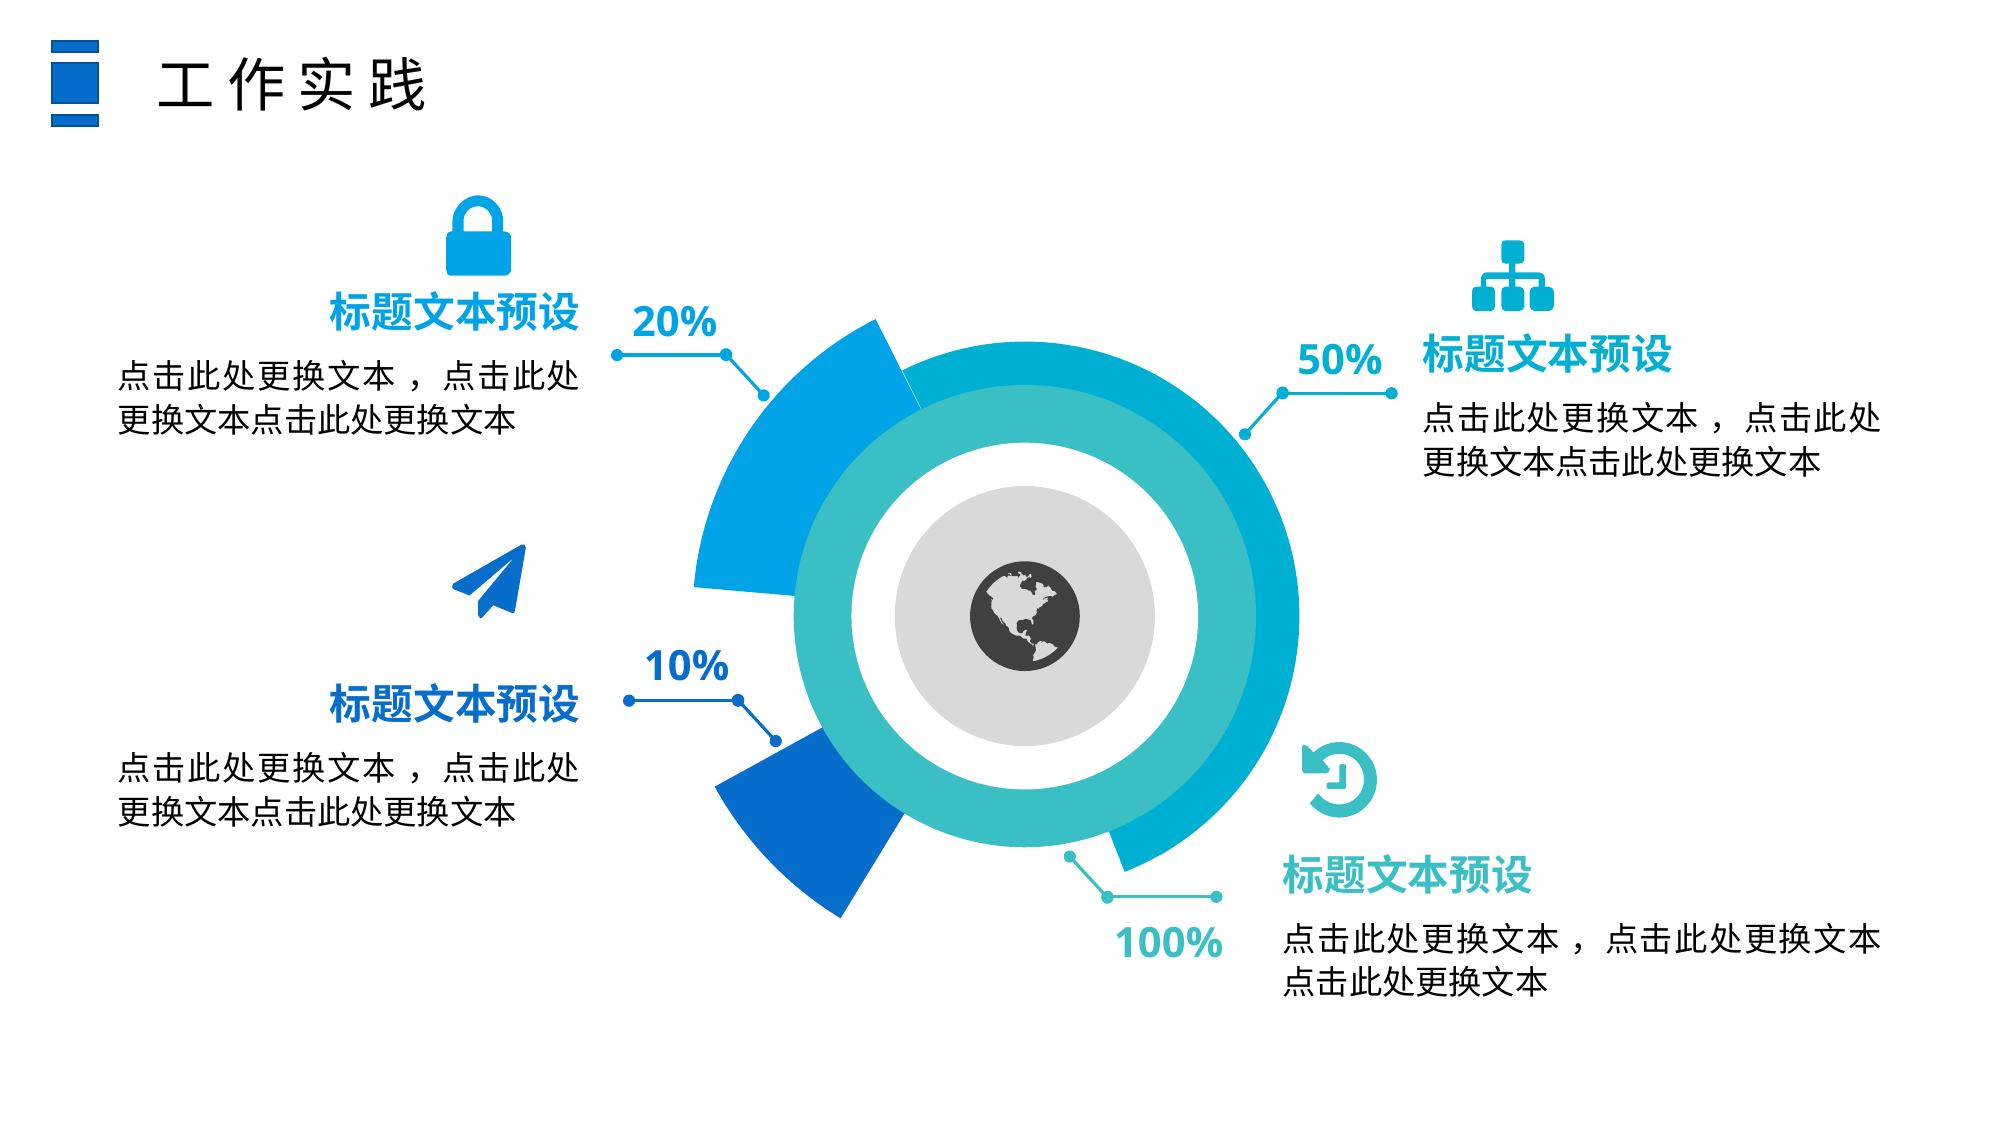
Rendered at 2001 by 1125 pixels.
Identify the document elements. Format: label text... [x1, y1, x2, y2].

text_box 工作实践 [141, 40, 577, 126]
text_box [117, 195, 1882, 1013]
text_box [51, 40, 99, 126]
